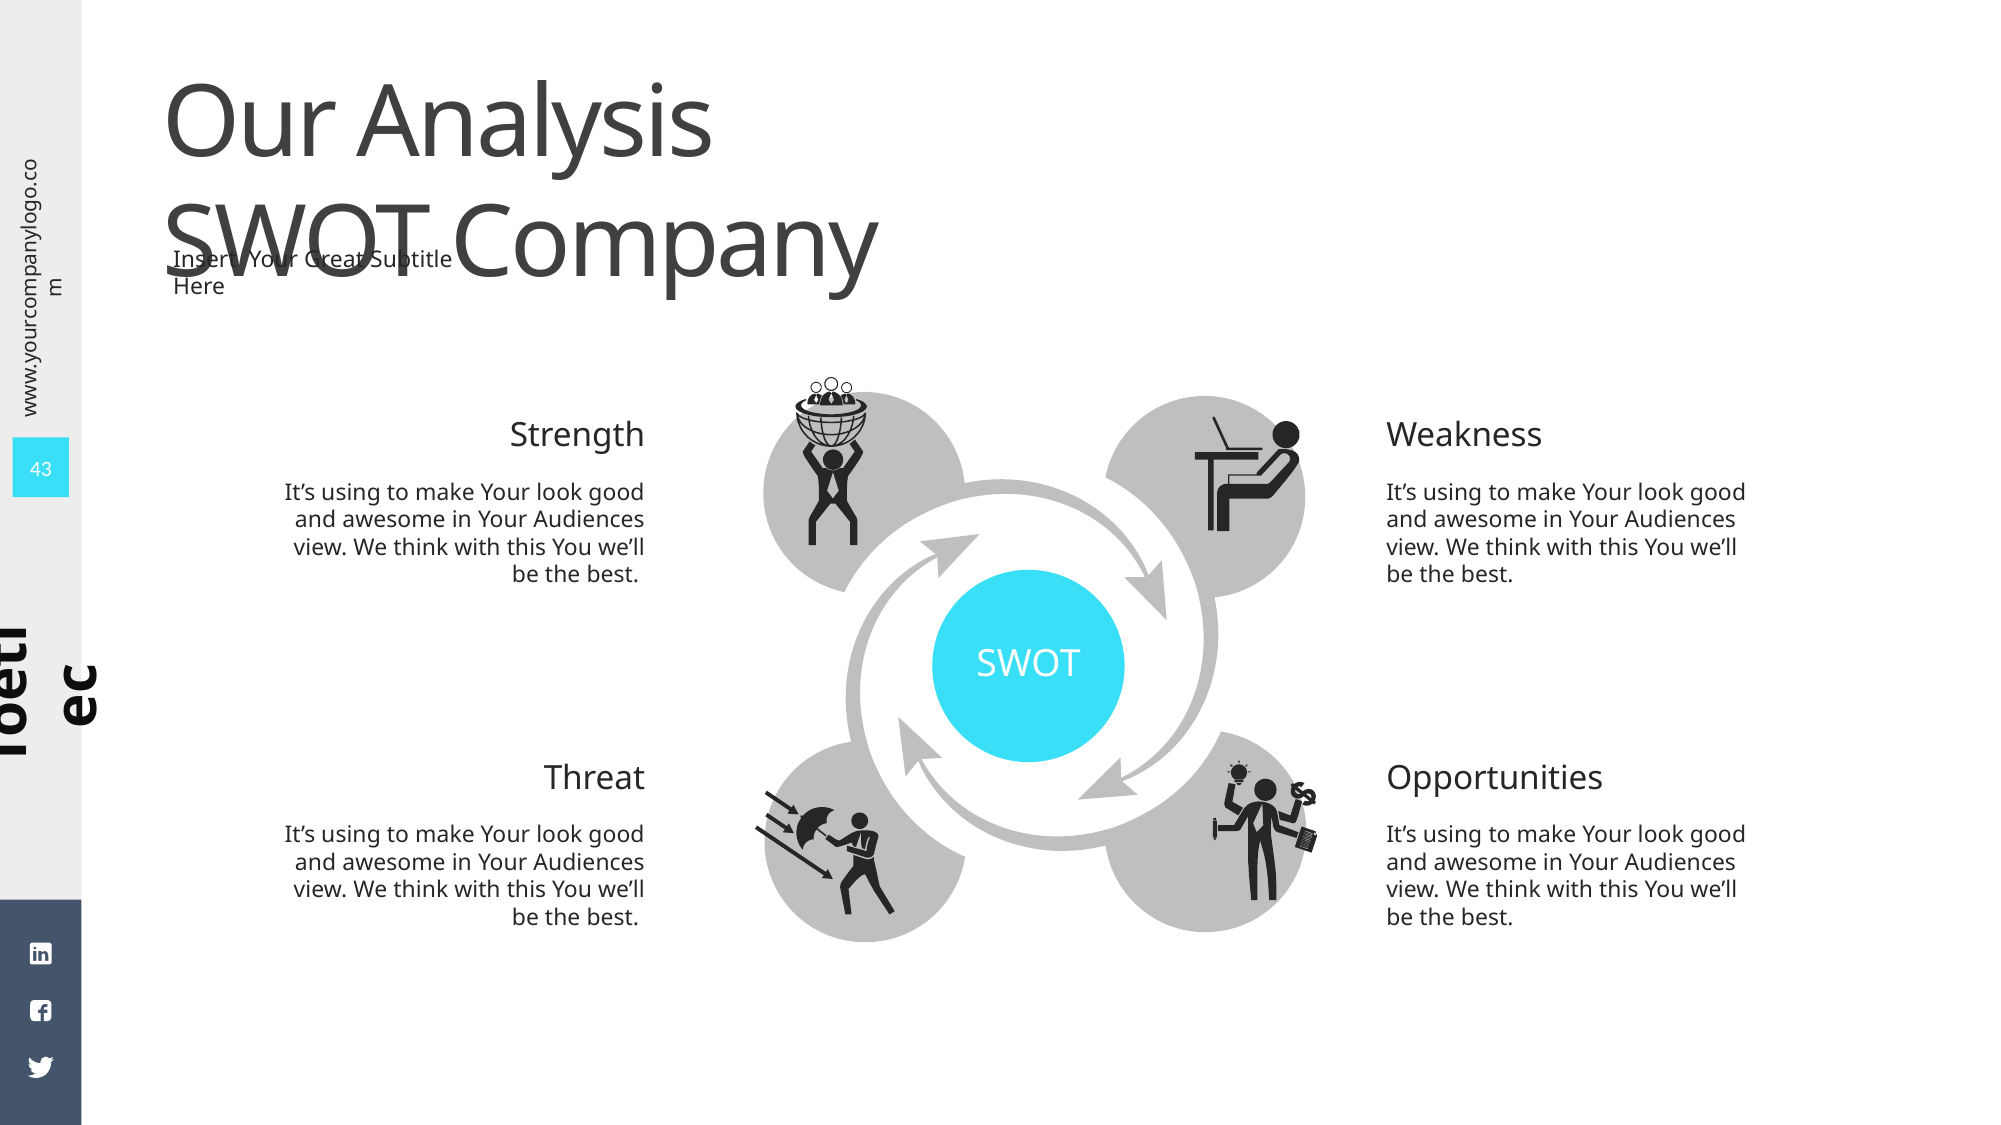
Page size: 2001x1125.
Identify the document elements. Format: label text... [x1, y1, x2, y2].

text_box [795, 377, 867, 546]
text_box Strength [363, 405, 660, 461]
text_box It’s using to make Your look good and awesome in Your Audiences view. We think with this You we’ll be the best. [254, 812, 660, 938]
text_box Weakness [1371, 405, 1669, 461]
slide_number 43 [12, 437, 69, 498]
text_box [1212, 760, 1318, 901]
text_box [754, 790, 895, 915]
text_box It’s using to make Your look good and awesome in Your Audiences view. We think with this You we’ll be the best. [1371, 812, 1778, 938]
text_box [762, 391, 1309, 945]
text_box Threat [363, 748, 660, 804]
text_box Opportunities [1371, 748, 1669, 804]
text_box It’s using to make Your look good and awesome in Your Audiences view. We think with this You we’ll be the best. [254, 469, 660, 595]
text_box It’s using to make Your look good and awesome in Your Audiences view. We think with this You we’ll be the best. [1371, 469, 1778, 595]
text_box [1194, 416, 1300, 532]
text_box Our Analysis SWOT Company [147, 116, 1015, 236]
text_box Insert Your Great Subtitle Here [158, 237, 512, 307]
